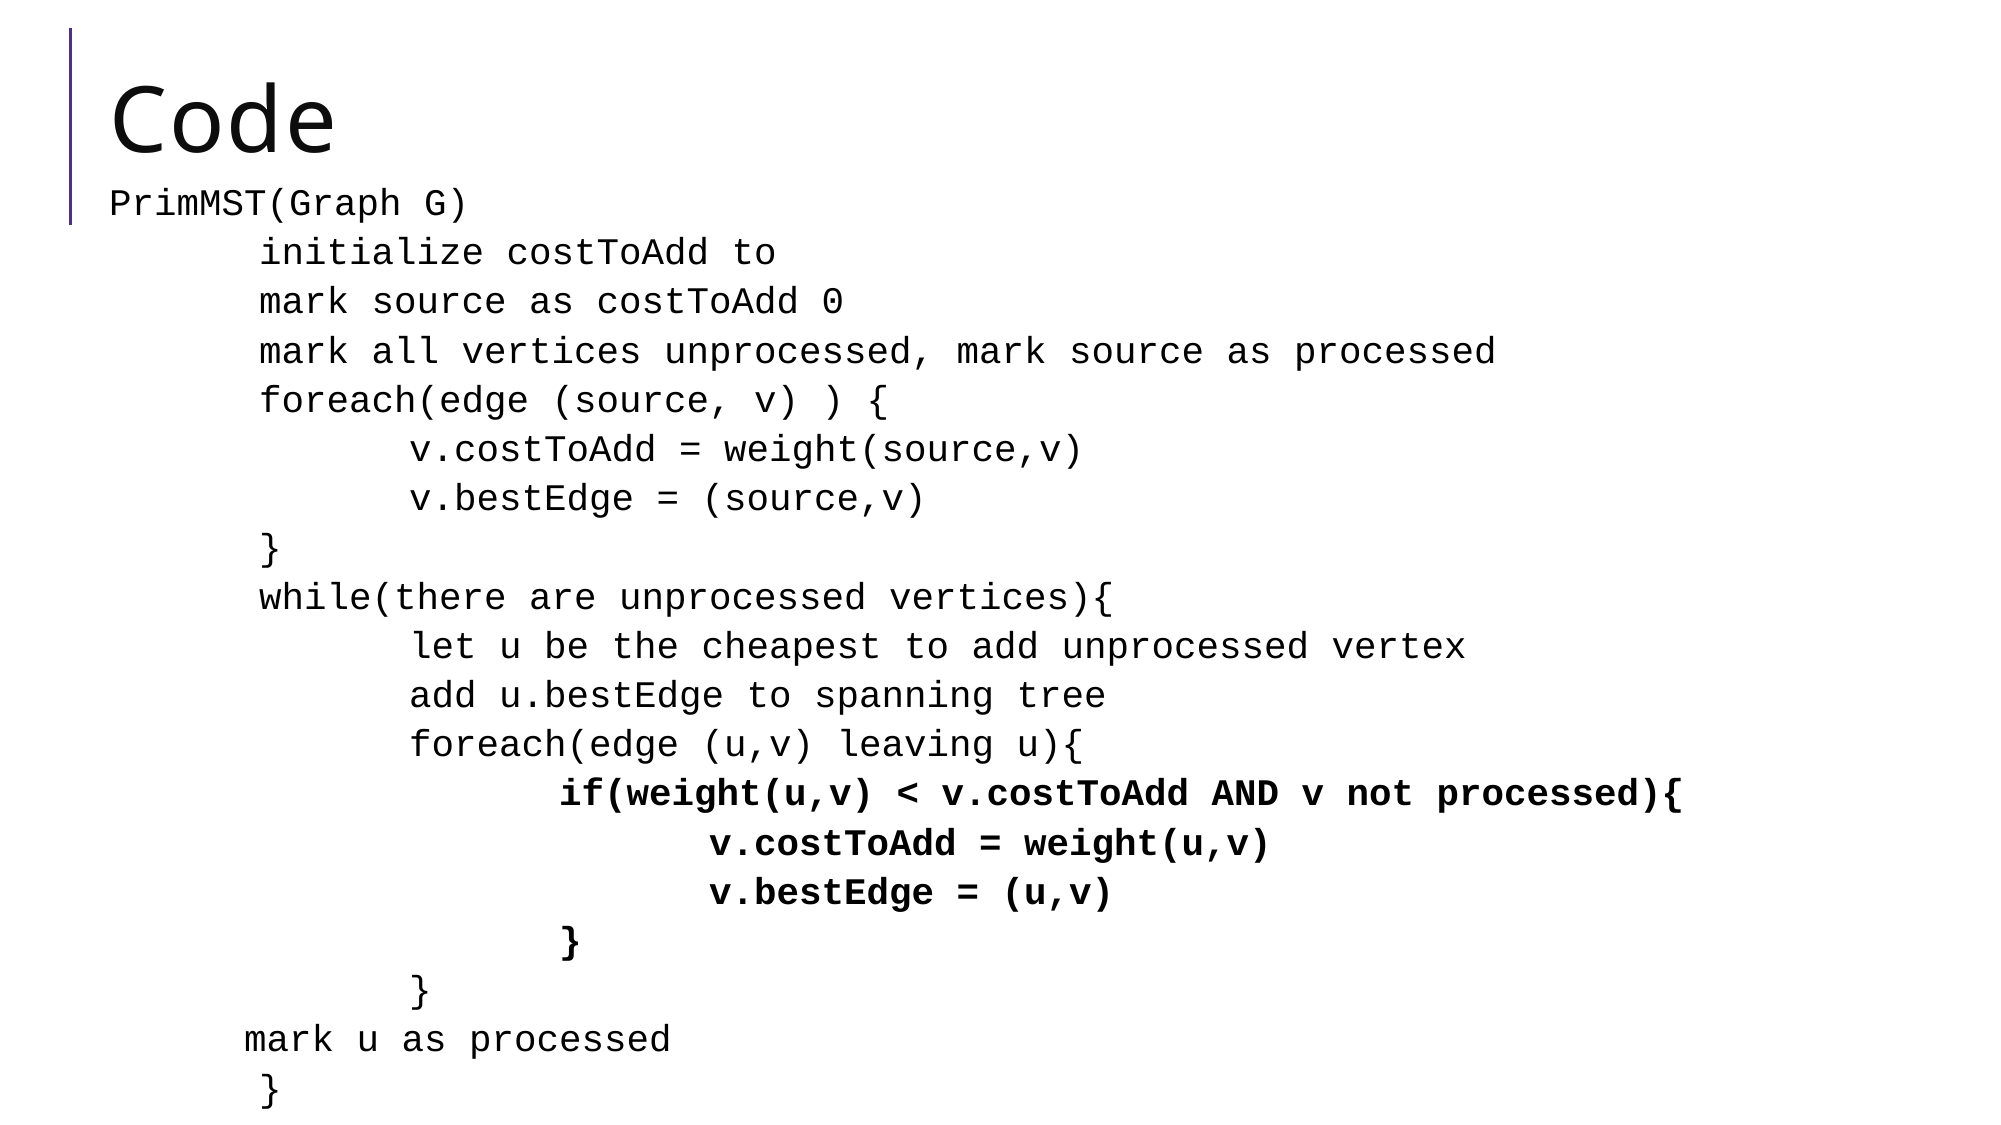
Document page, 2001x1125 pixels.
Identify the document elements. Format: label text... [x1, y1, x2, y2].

title Code [94, 43, 1930, 210]
